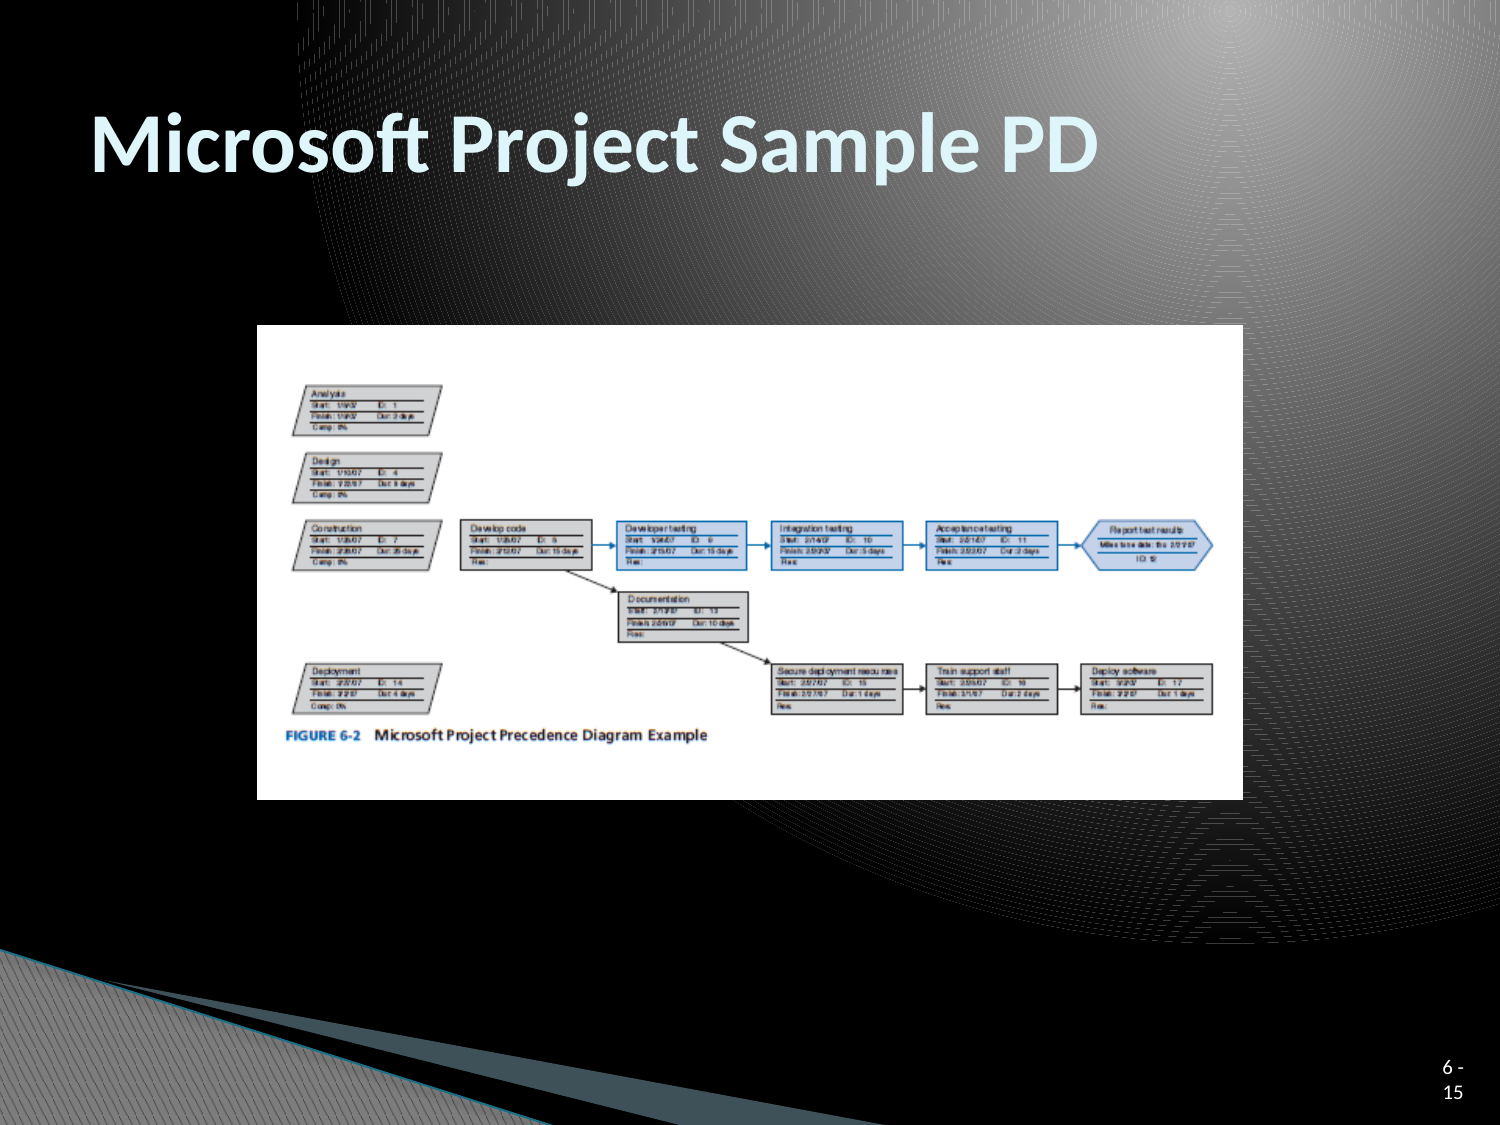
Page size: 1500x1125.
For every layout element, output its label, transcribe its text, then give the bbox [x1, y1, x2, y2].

title Microsoft Project Sample PD [75, 45, 1425, 233]
picture [0, 952, 543, 1125]
slide_number 6 - 15 [1418, 1051, 1479, 1112]
picture [256, 325, 1244, 800]
